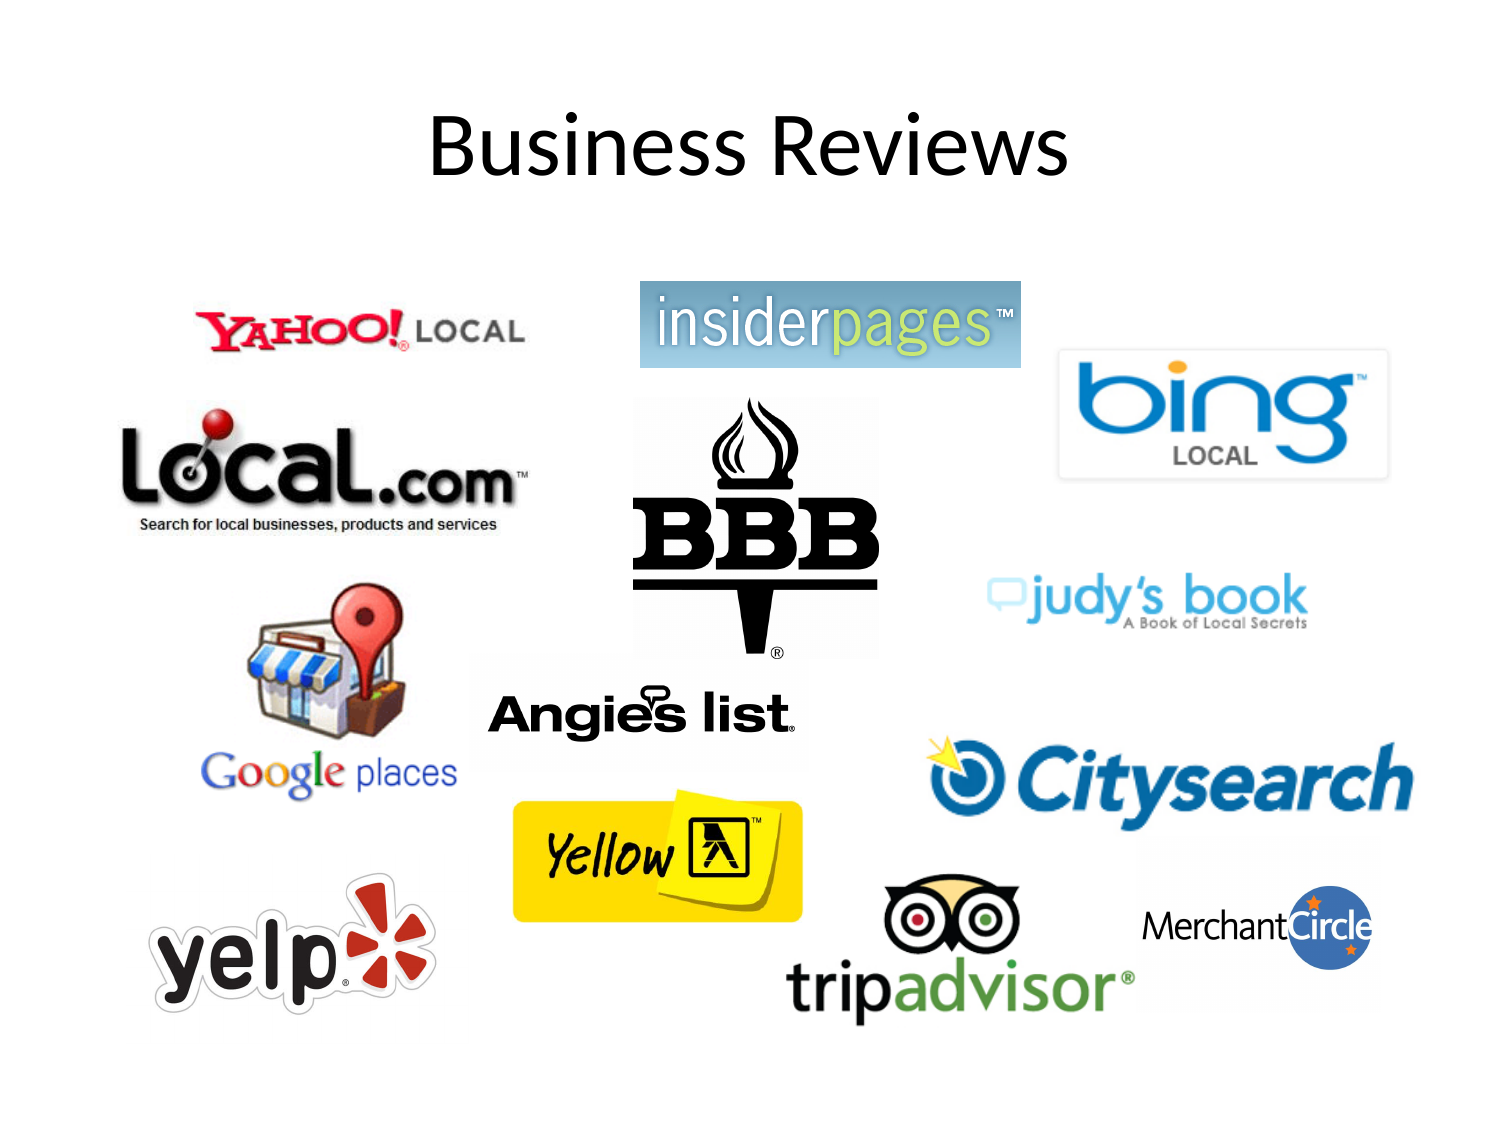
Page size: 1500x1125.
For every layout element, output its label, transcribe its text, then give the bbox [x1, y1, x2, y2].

picture [1052, 346, 1392, 484]
picture [193, 263, 530, 398]
picture [512, 712, 1440, 1031]
picture [639, 281, 1021, 369]
title Business Reviews [75, 45, 1425, 233]
picture [633, 396, 880, 659]
picture [193, 571, 470, 814]
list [473, 618, 810, 807]
picture [107, 400, 535, 536]
picture [974, 551, 1316, 654]
picture [125, 854, 470, 1044]
